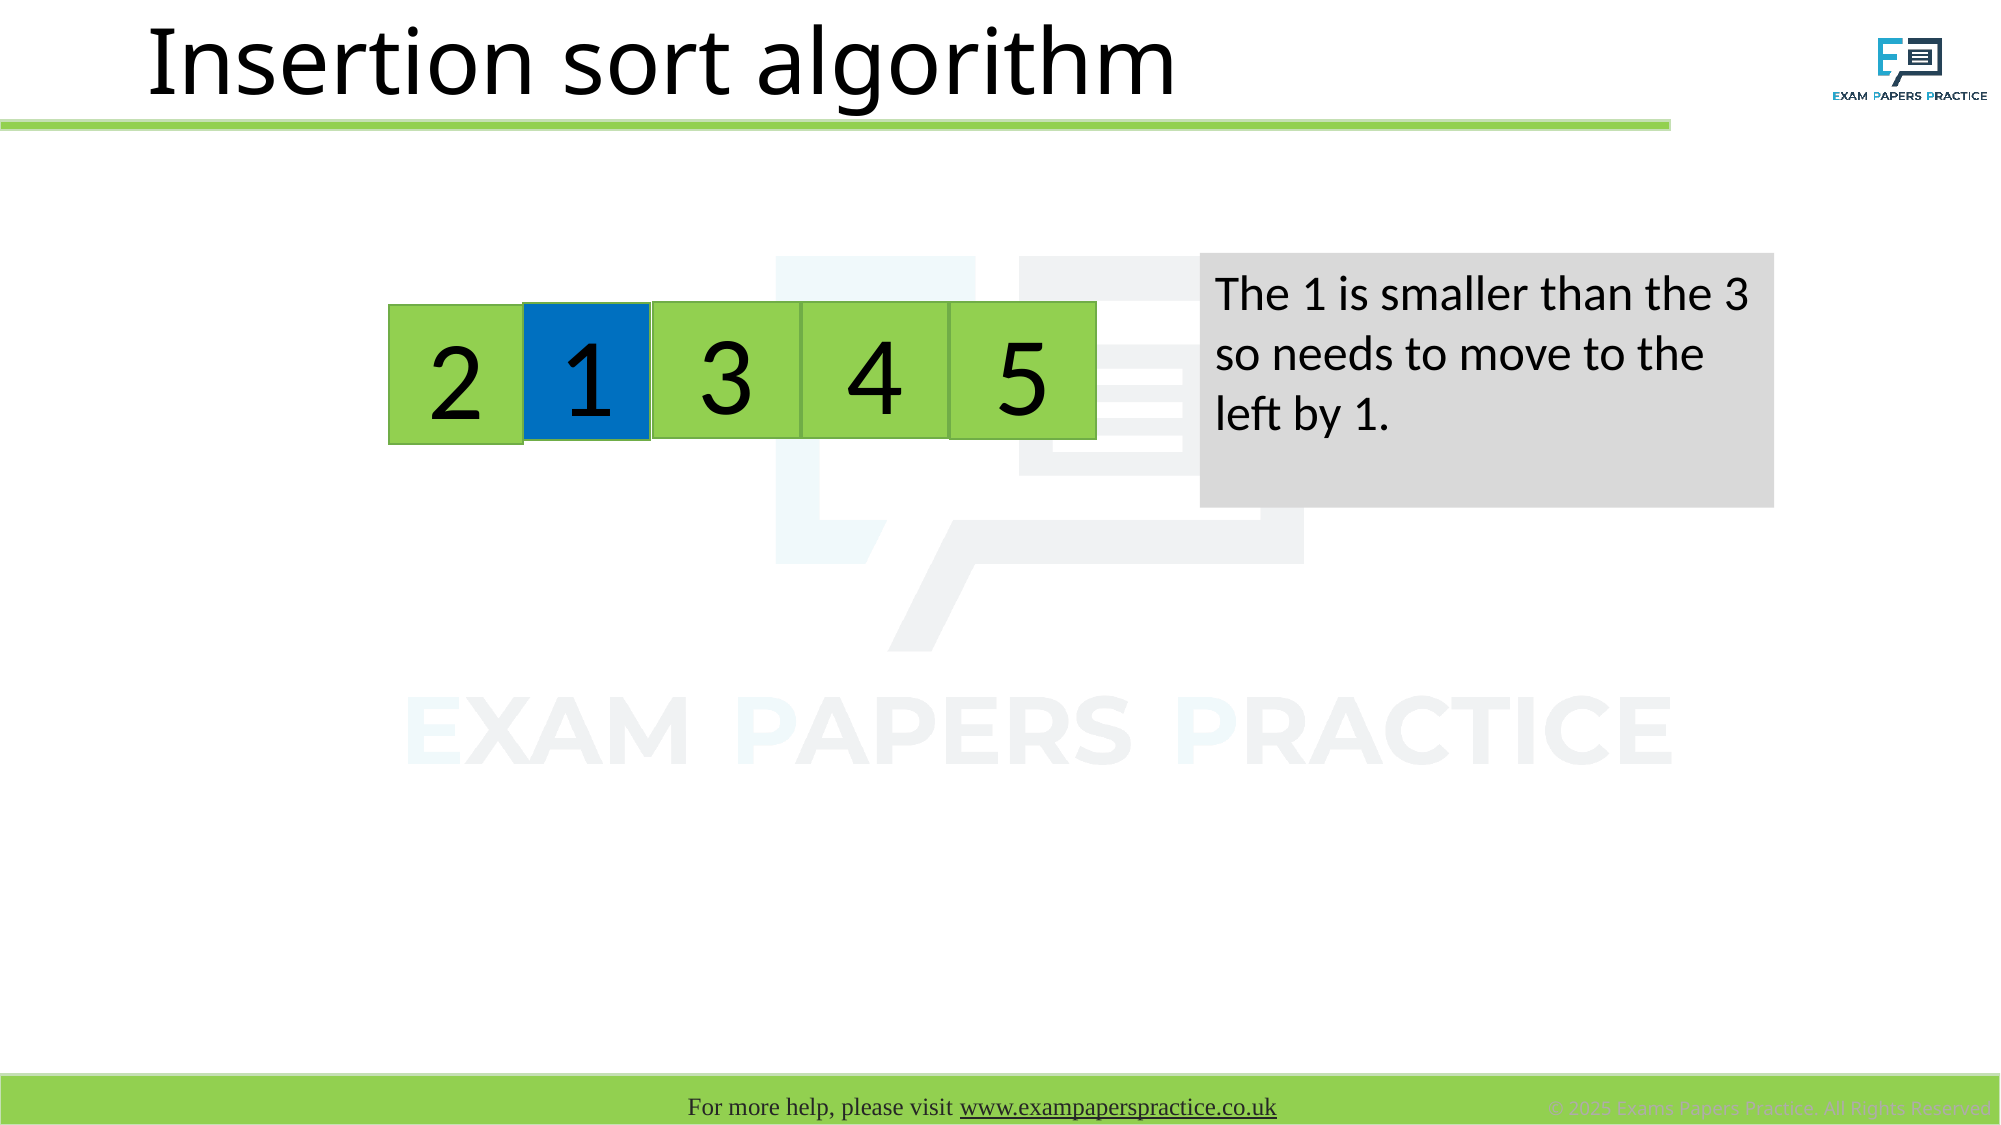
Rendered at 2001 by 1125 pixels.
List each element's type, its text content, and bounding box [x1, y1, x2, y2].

text_box 3 [652, 301, 801, 439]
text_box 4 [801, 301, 949, 439]
title Insertion sort algorithm [132, 0, 1200, 162]
text_box 1 [522, 302, 651, 441]
text_box 5 [949, 301, 1097, 440]
text_box The 1 is smaller than the 3 so needs to move to the left by 1. [1199, 252, 1775, 508]
text_box 2 [388, 304, 524, 445]
